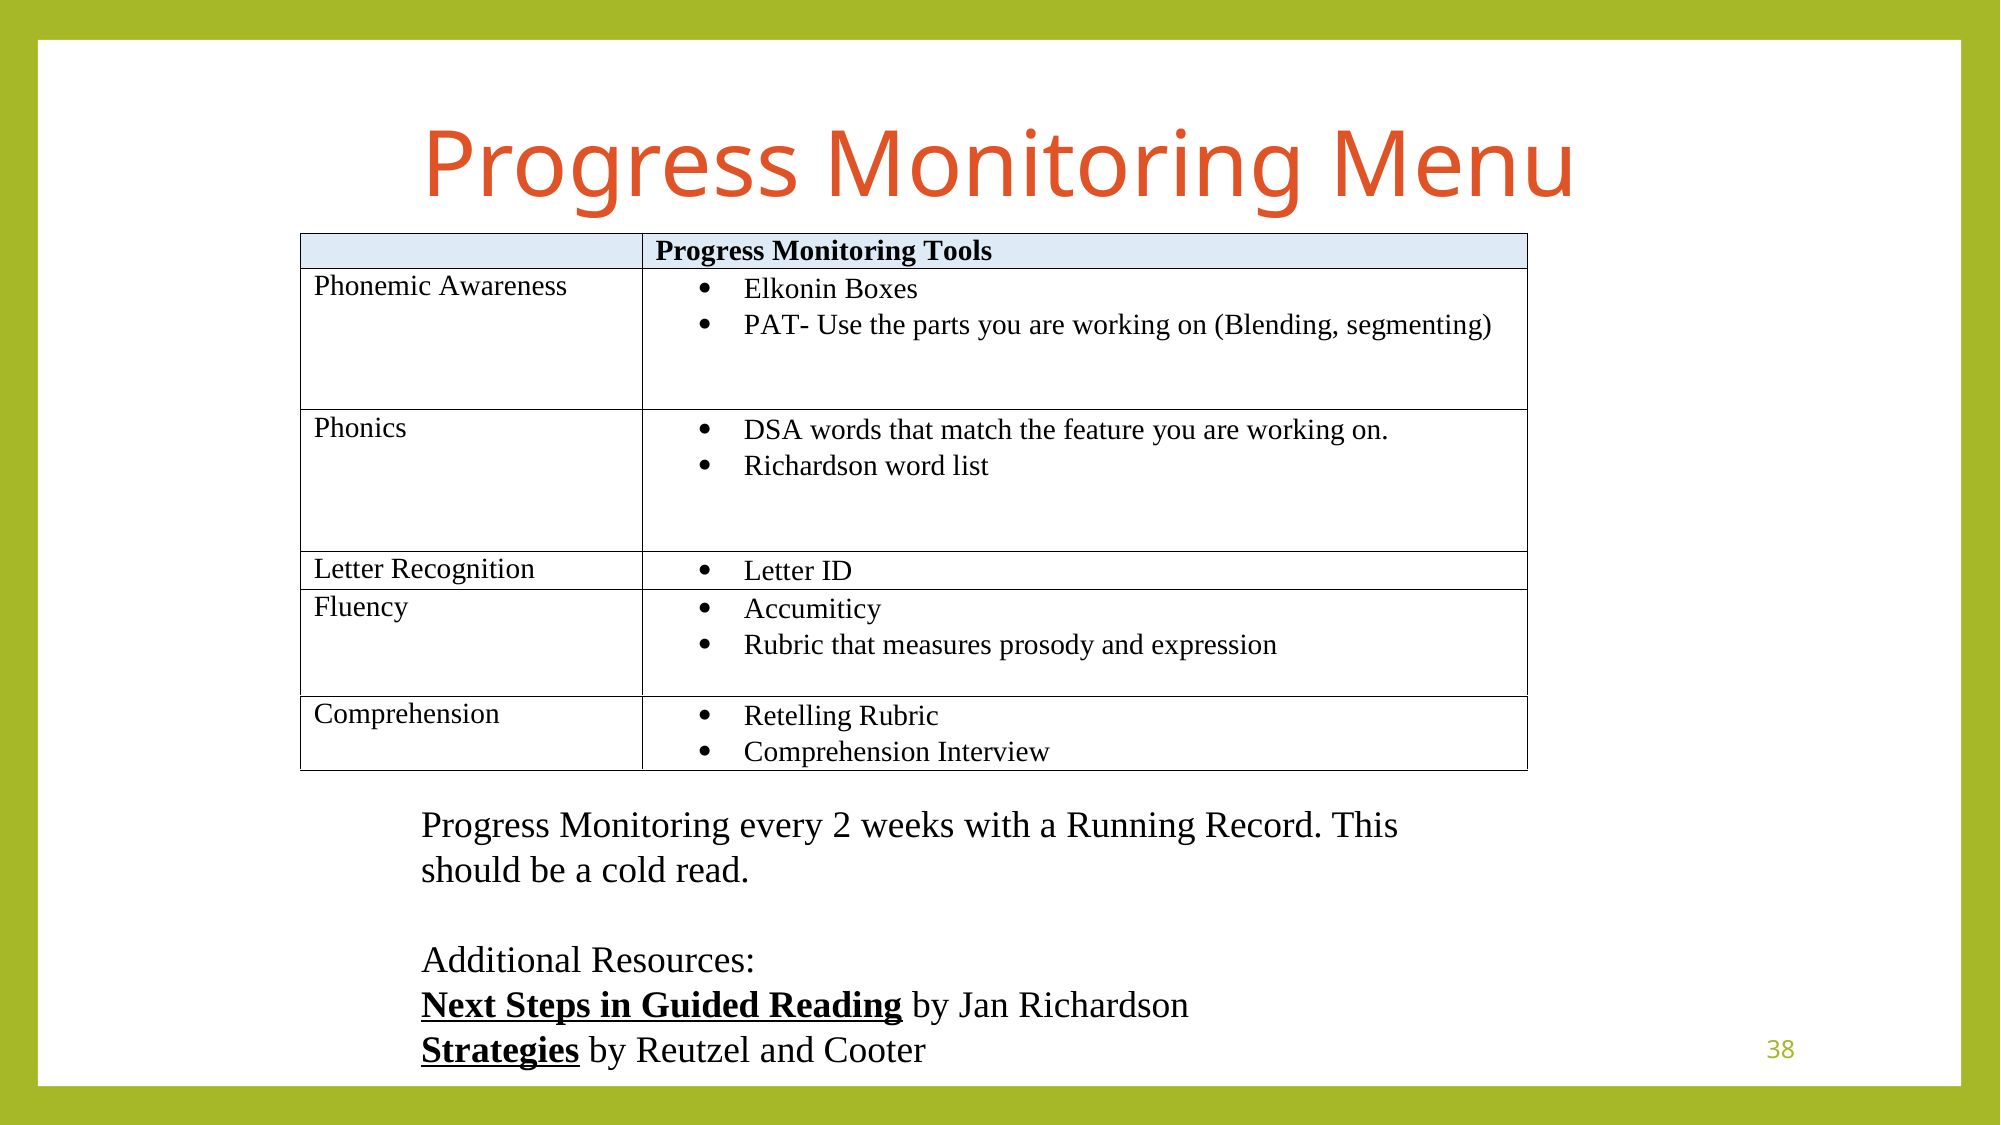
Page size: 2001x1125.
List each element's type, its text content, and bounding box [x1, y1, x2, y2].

title Progress Monitoring Menu [190, 55, 1811, 278]
picture [299, 232, 1626, 805]
slide_number 38 [1530, 1020, 1811, 1081]
text_box Progress Monitoring every 2 weeks with a Running Record. This should be a cold read. Additional Resources: Next Steps in Guided Reading by Jan Richardson Strategies by Reutzel and Cooter [406, 814, 1519, 1078]
